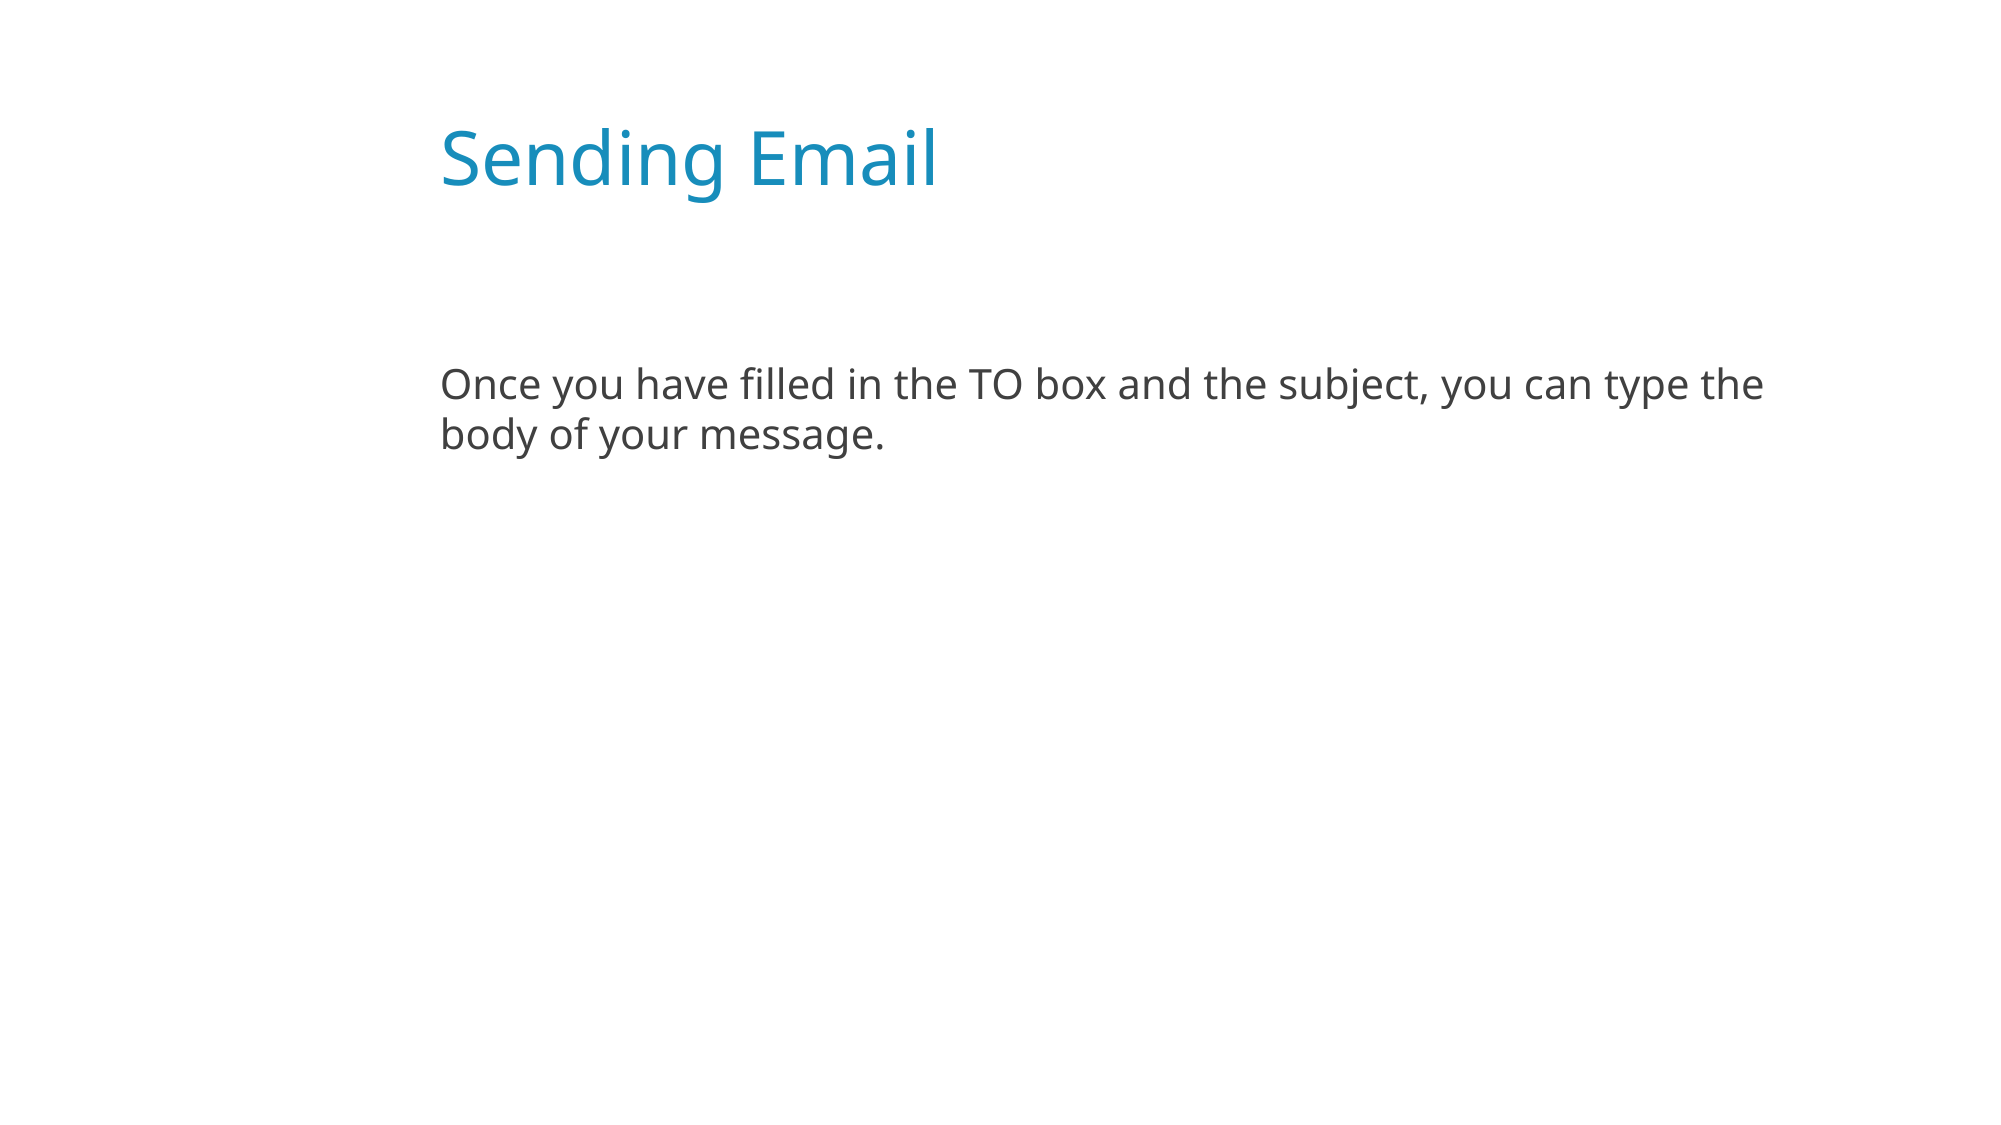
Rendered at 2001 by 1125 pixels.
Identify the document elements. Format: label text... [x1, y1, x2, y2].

title Sending Email [425, 102, 1888, 313]
list Once you have filled in the TO box and the subject, you can type the body of your message. [424, 350, 1888, 1074]
